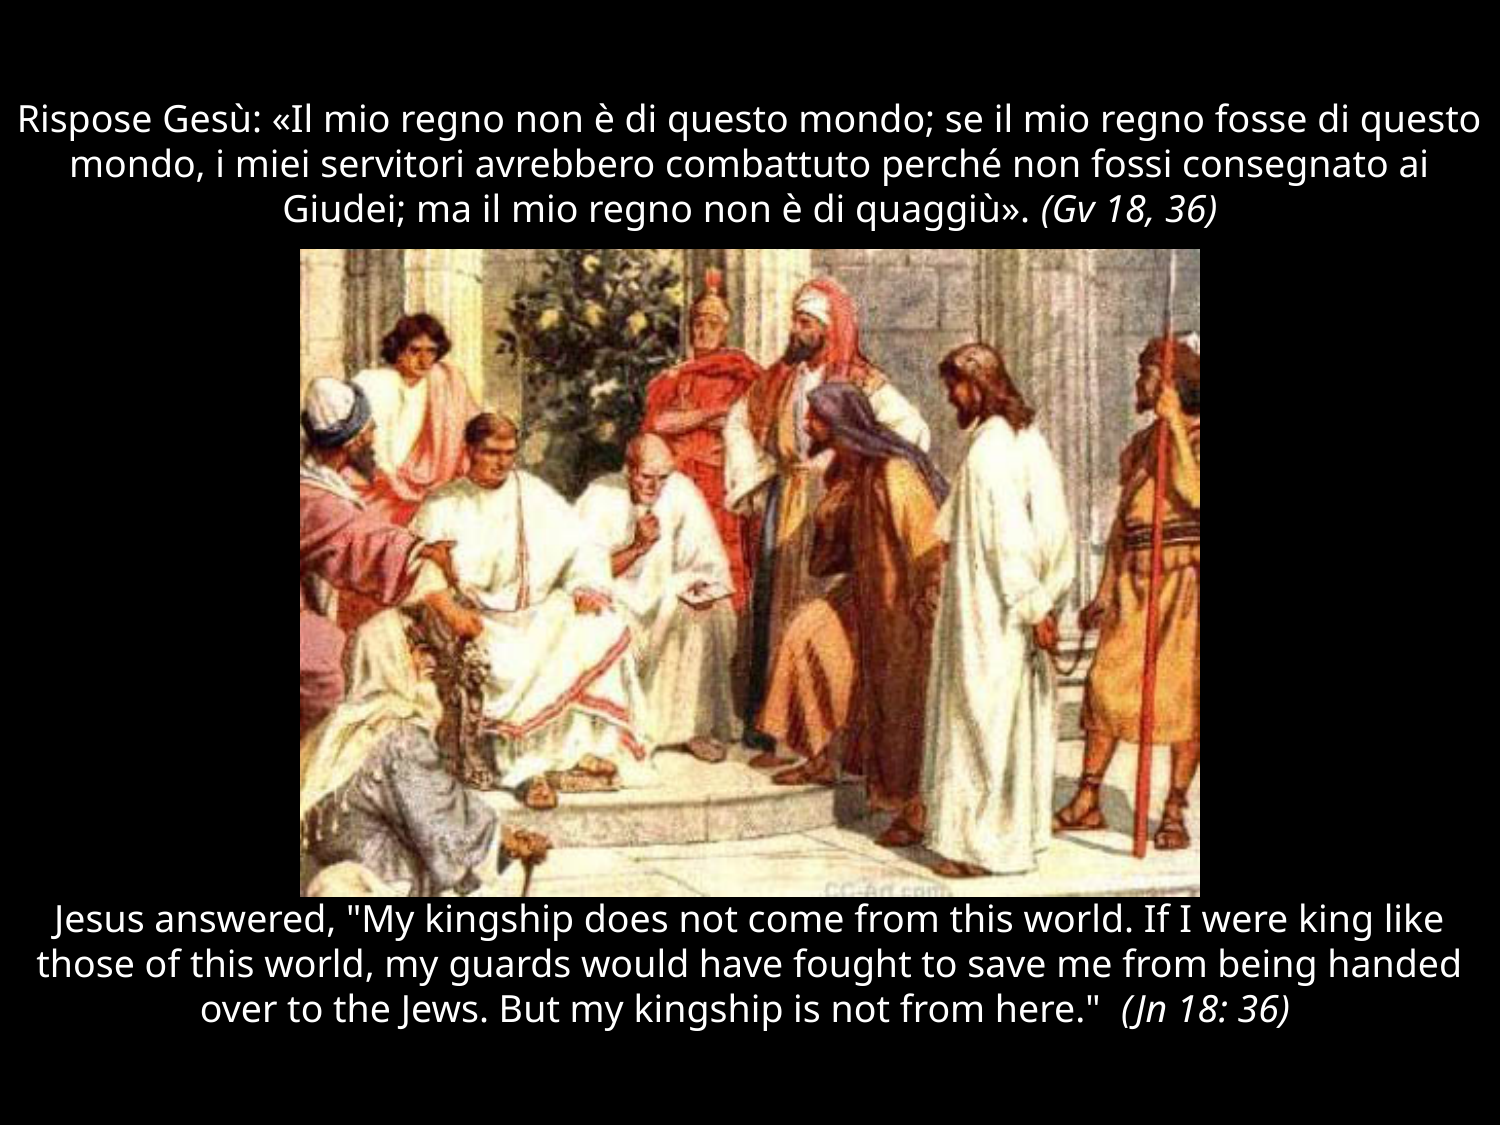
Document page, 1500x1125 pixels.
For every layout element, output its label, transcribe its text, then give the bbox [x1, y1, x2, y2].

text_box Jesus answered, "My kingship does not come from this world. If I were king like those of this world, my guards would have fought to save me from being handed over to the Jews. But my kingship is not from here." (Jn 18: 36) [0, 887, 1500, 1038]
picture [299, 249, 1200, 898]
text_box Rispose Gesù: «Il mio regno non è di questo mondo; se il mio regno fosse di questo mondo, i miei servitori avrebbero combattuto perché non fossi consegnato ai Giudei; ma il mio regno non è di quaggiù». (Gv 18, 36) [0, 87, 1500, 238]
